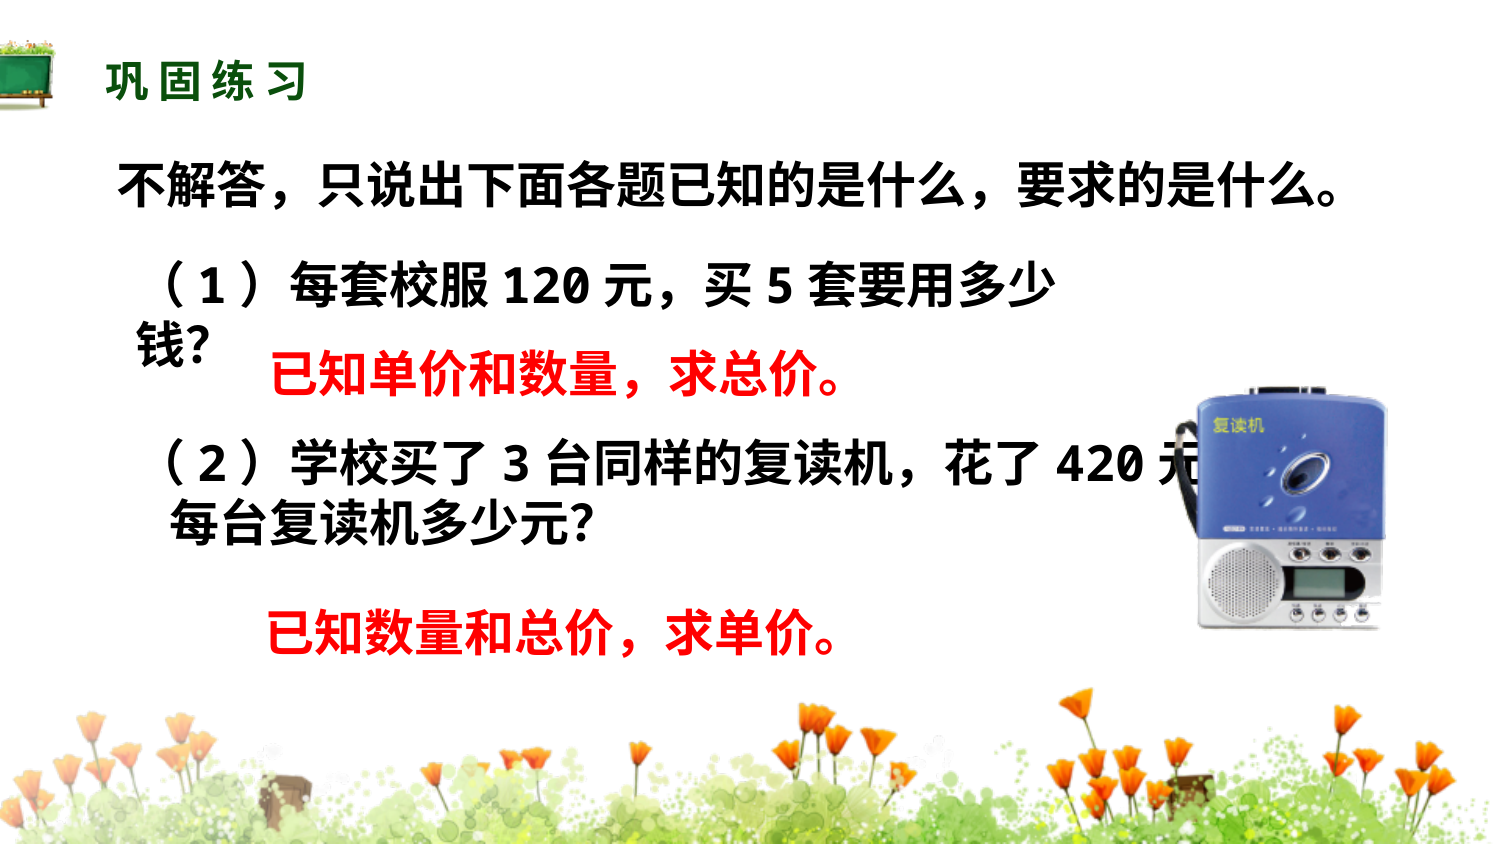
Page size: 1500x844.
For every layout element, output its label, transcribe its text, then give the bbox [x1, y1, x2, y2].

text_box （1）每套校服120元，买5套要用多少钱？ [123, 247, 1076, 379]
text_box 巩固练习 [93, 47, 434, 112]
picture [0, 680, 1500, 844]
picture [1162, 379, 1389, 634]
picture [0, 28, 56, 122]
text_box 已知单价和数量，求总价。 [257, 379, 881, 409]
text_box （2）学校买了3台同样的复读机，花了420元， 每台复读机多少元？ [123, 425, 1162, 558]
text_box 已知数量和总价，求单价。 [253, 596, 846, 668]
text_box 不解答，只说出下面各题已知的是什么，要求的是什么。 [48, 148, 1398, 220]
